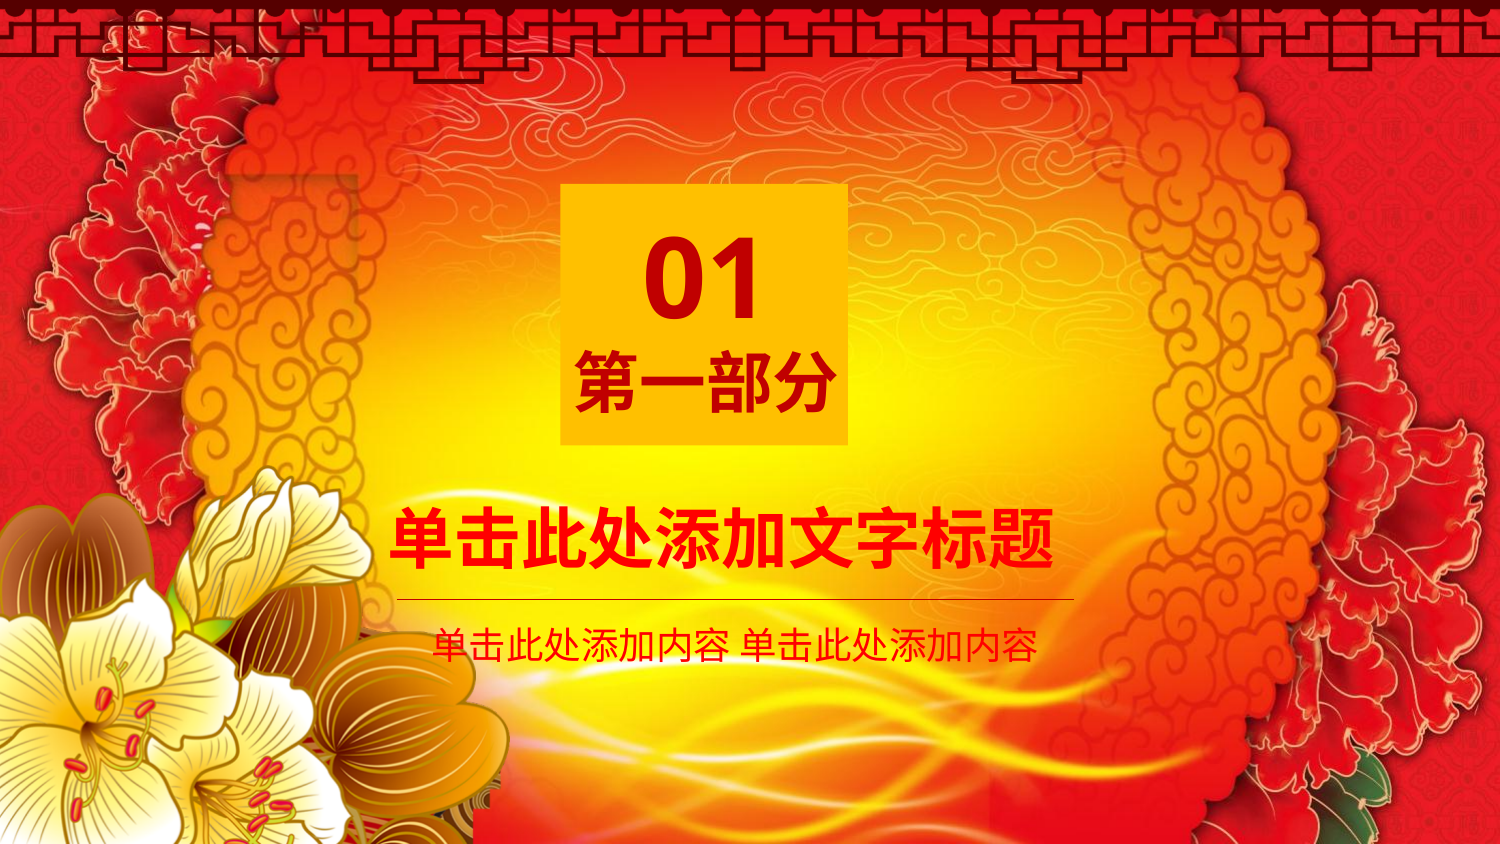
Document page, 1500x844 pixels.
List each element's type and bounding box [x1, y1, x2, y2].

text_box [0, 0, 1500, 844]
